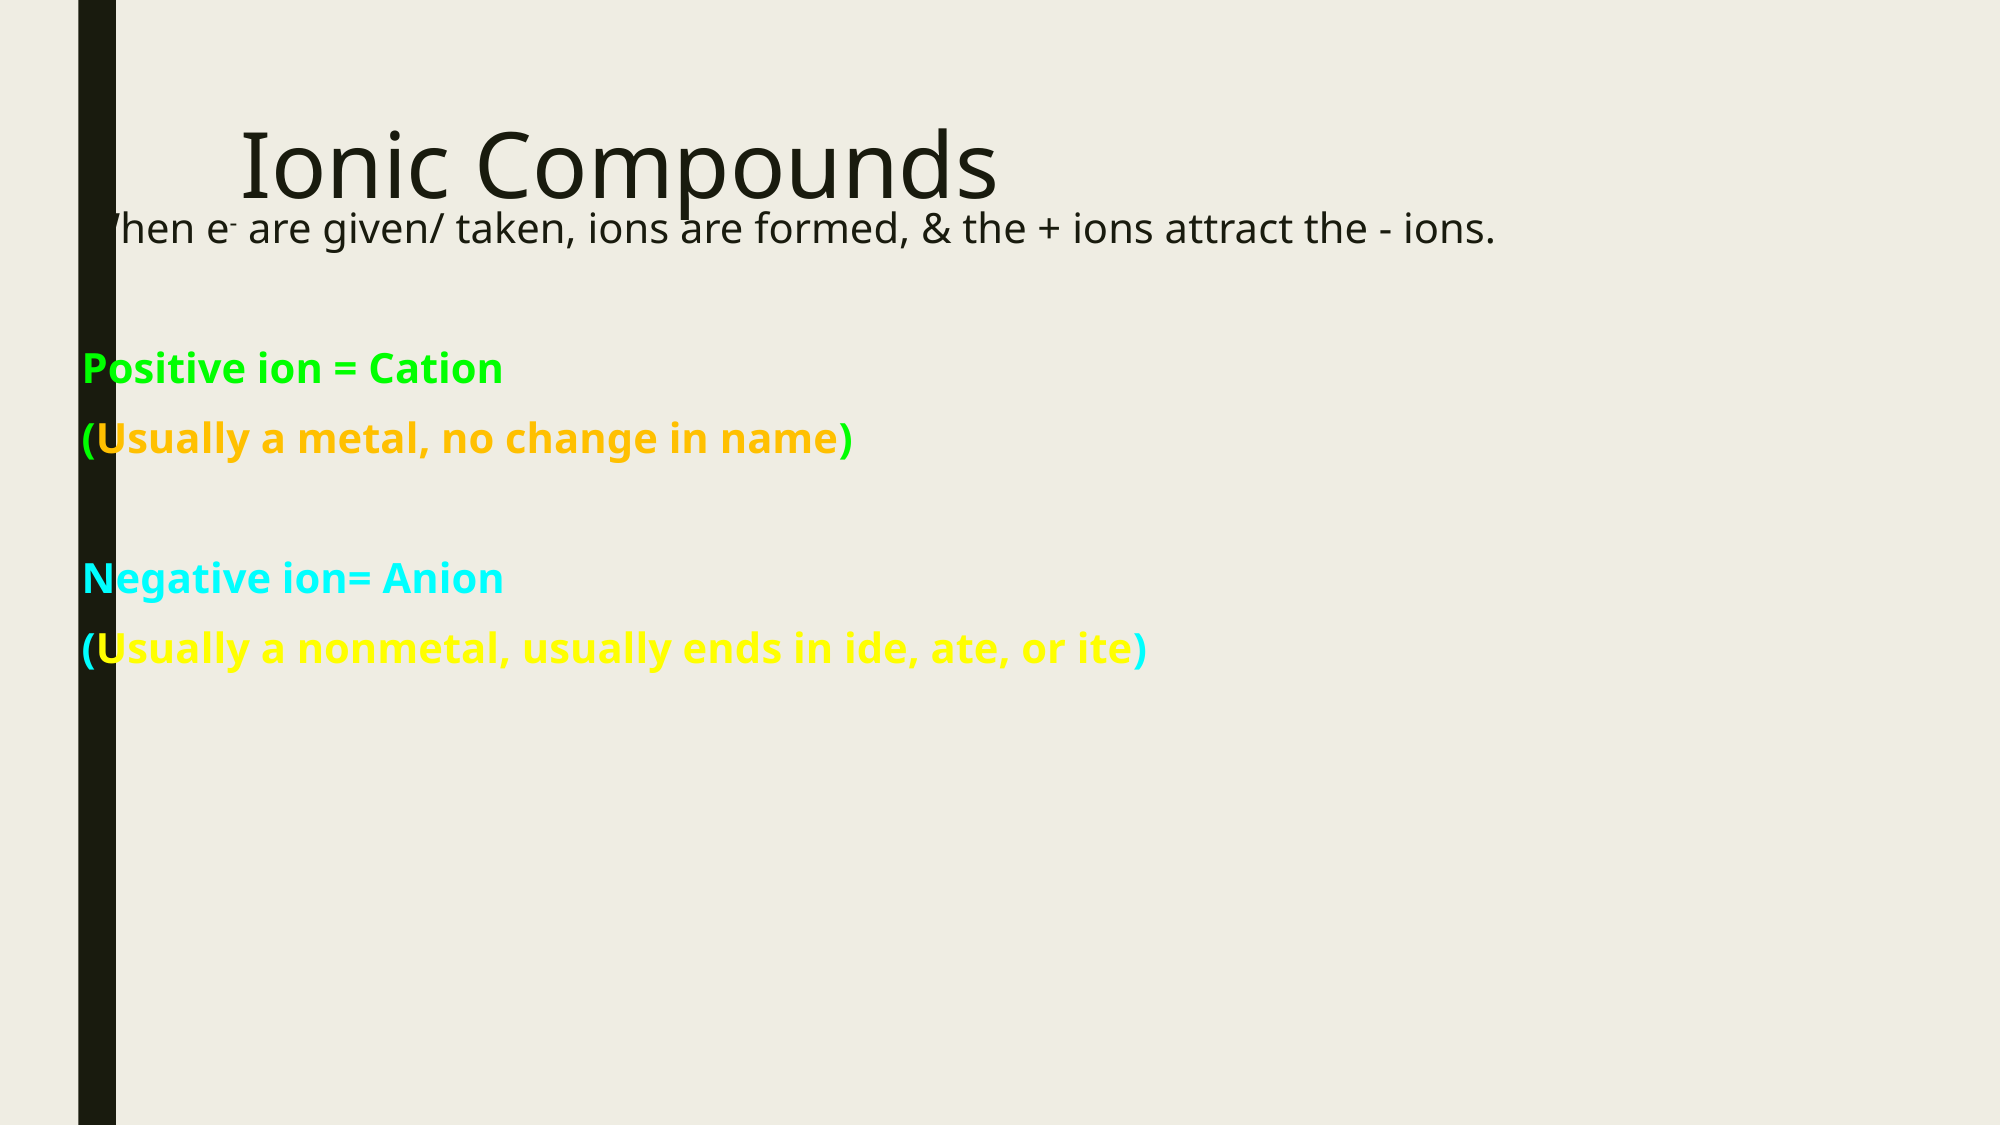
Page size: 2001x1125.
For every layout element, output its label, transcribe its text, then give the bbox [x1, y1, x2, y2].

list When e- are given/ taken, ions are formed, & the + ions attract the - ions. Positive ion = Cation (Usually a metal, no change in name) Negative ion= Anion (Usually a nonmetal, usually ends in ide, ate, or ite) [66, 200, 2000, 1063]
title Ionic Compounds [225, 112, 1800, 200]
